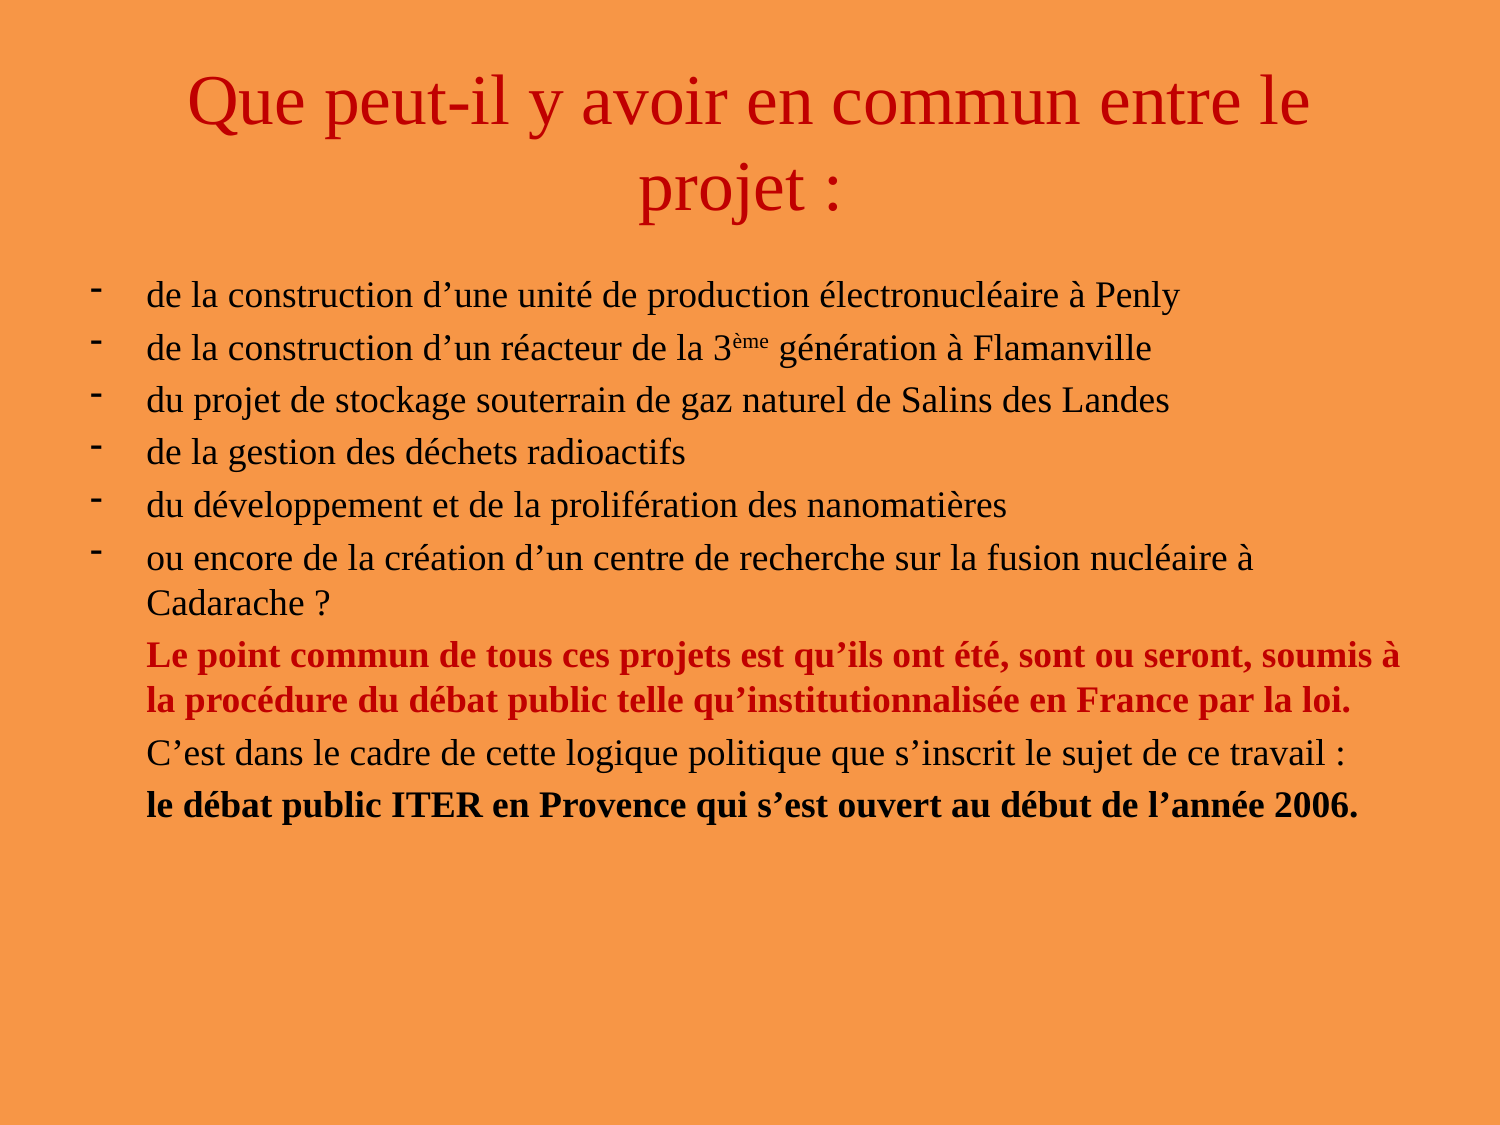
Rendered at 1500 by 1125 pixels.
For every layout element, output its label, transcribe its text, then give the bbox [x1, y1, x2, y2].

title Que peut-il y avoir en commun entre le projet : [75, 45, 1425, 233]
list de la construction d’une unité de production électronucléaire à Penly de la construction d’un réacteur de la 3ème génération à Flamanville du projet de stockage souterrain de gaz naturel de Salins des Landes de la gestion des déchets radioactifs du développement et de la prolifération des nanomatières ou encore de la création d’un centre de recherche sur la fusion nucléaire à Cadarache ? Le point commun de tous ces projets est qu’ils ont été, sont ou seront, soumis à la procédure du débat public telle qu’institutionnalisée en France par la loi. C’est dans le cadre de cette logique politique que s’inscrit le sujet de ce travail : le débat public ITER en Provence qui s’est ouvert au début de l’année 2006. [75, 262, 1425, 1005]
